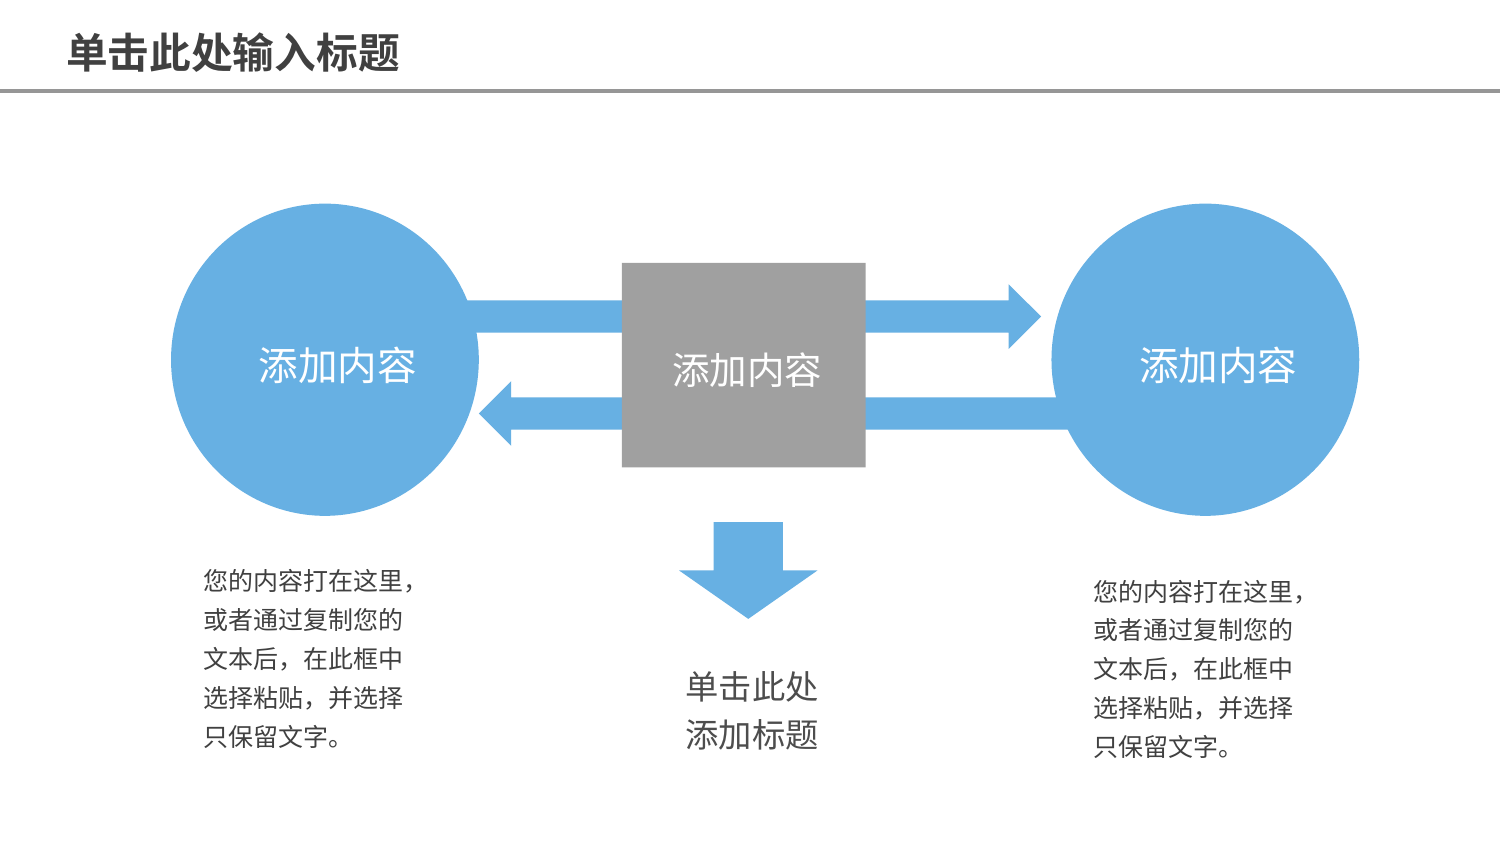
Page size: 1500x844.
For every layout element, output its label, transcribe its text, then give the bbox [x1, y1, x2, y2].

text_box 您的内容打在这里，或者通过复制您的文本后，在此框中选择粘贴，并选择只保留文字。 [1078, 559, 1333, 770]
text_box [866, 397, 1067, 430]
text_box 您的内容打在这里，或者通过复制您的文本后，在此框中选择粘贴，并选择只保留文字。 [188, 548, 443, 760]
text_box [478, 381, 621, 446]
text_box 单击此处添加标题 [669, 650, 864, 762]
text_box 添加内容 [621, 262, 866, 468]
text_box 添加内容 [1051, 203, 1360, 516]
text_box [679, 522, 818, 619]
text_box 添加内容 [171, 203, 479, 516]
text_box 单击此处输入标题 [51, 9, 443, 85]
text_box [866, 284, 1042, 349]
text_box [468, 300, 621, 333]
